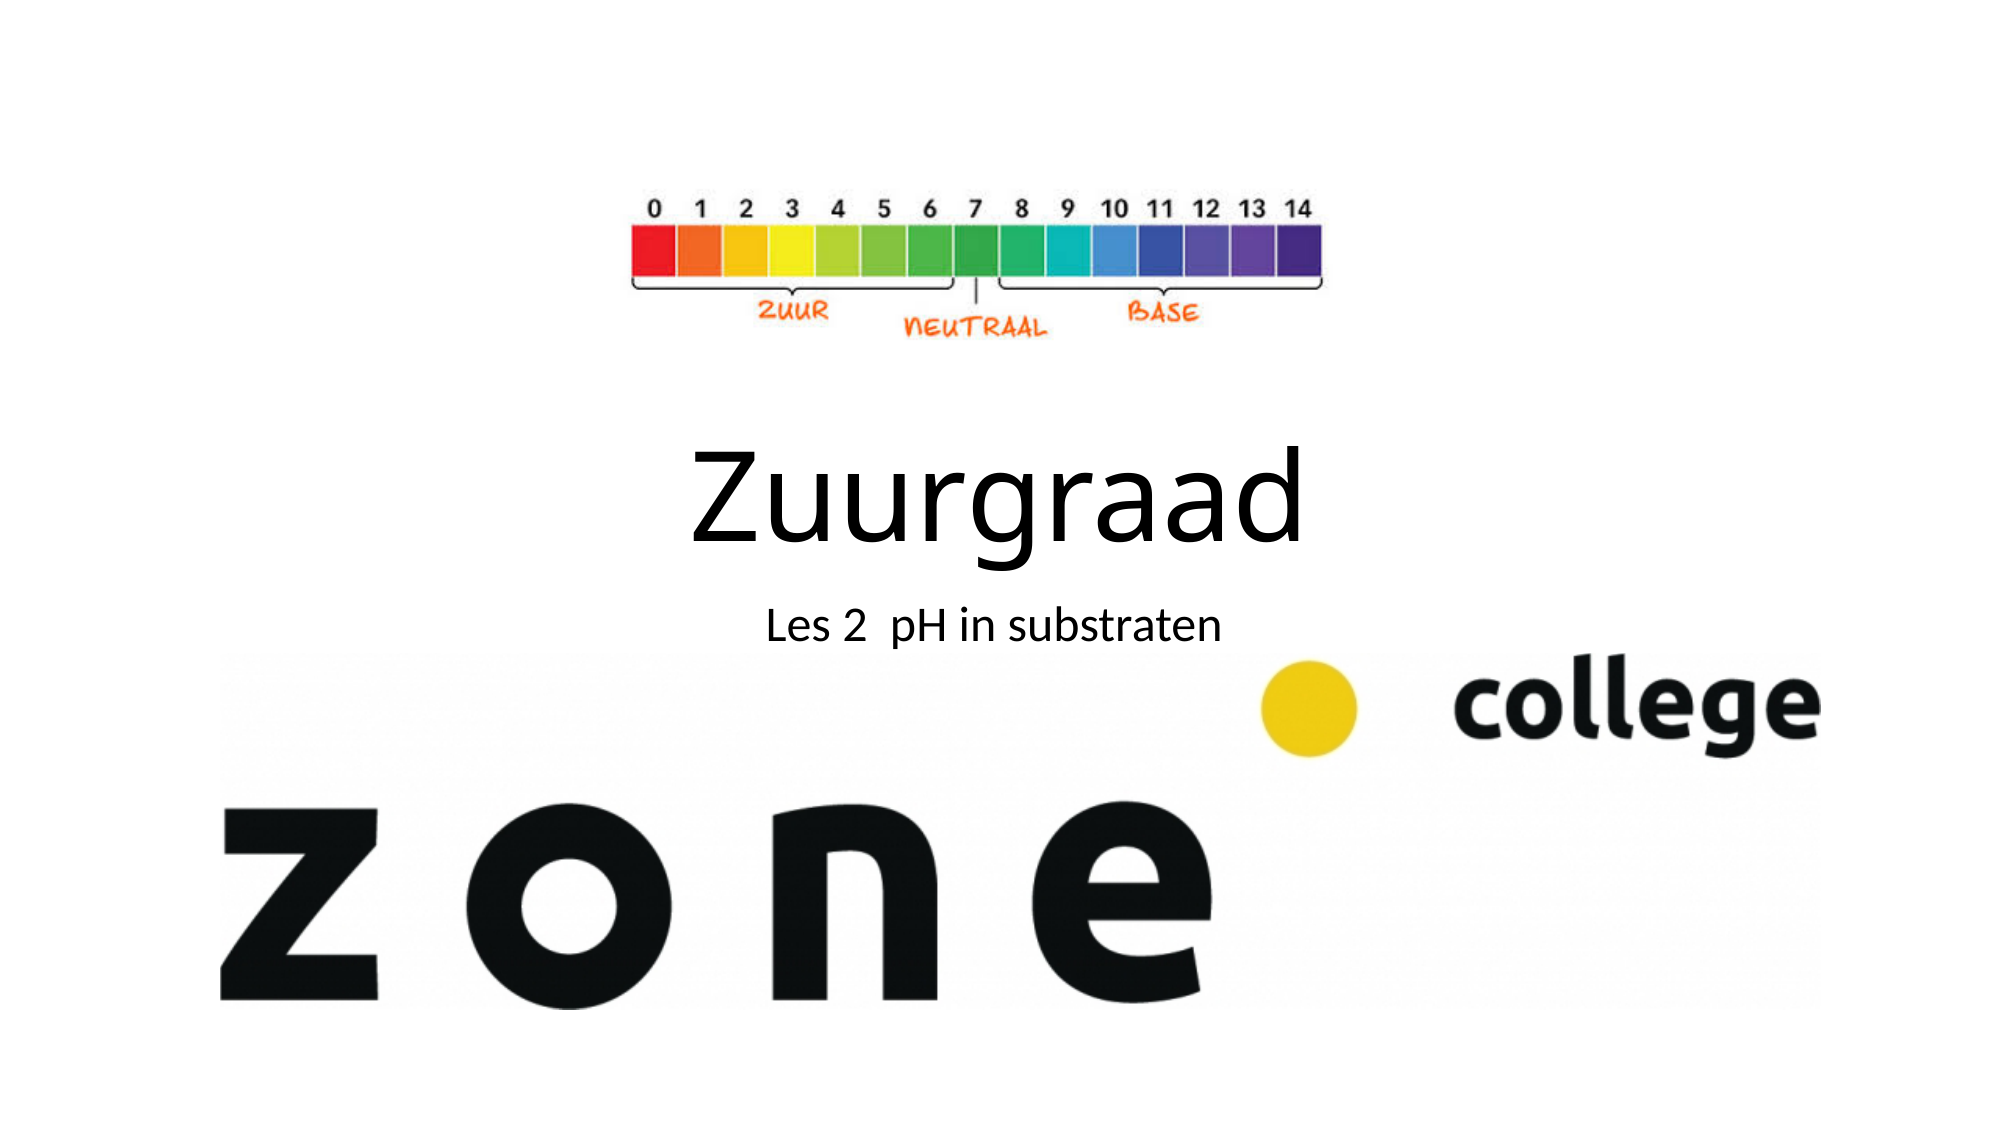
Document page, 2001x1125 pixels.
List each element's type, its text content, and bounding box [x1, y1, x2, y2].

picture [616, 177, 1340, 348]
picture [220, 653, 1821, 1010]
title Zuurgraad [249, 184, 1750, 576]
subtitle Les 2 pH in substraten [249, 590, 1750, 653]
